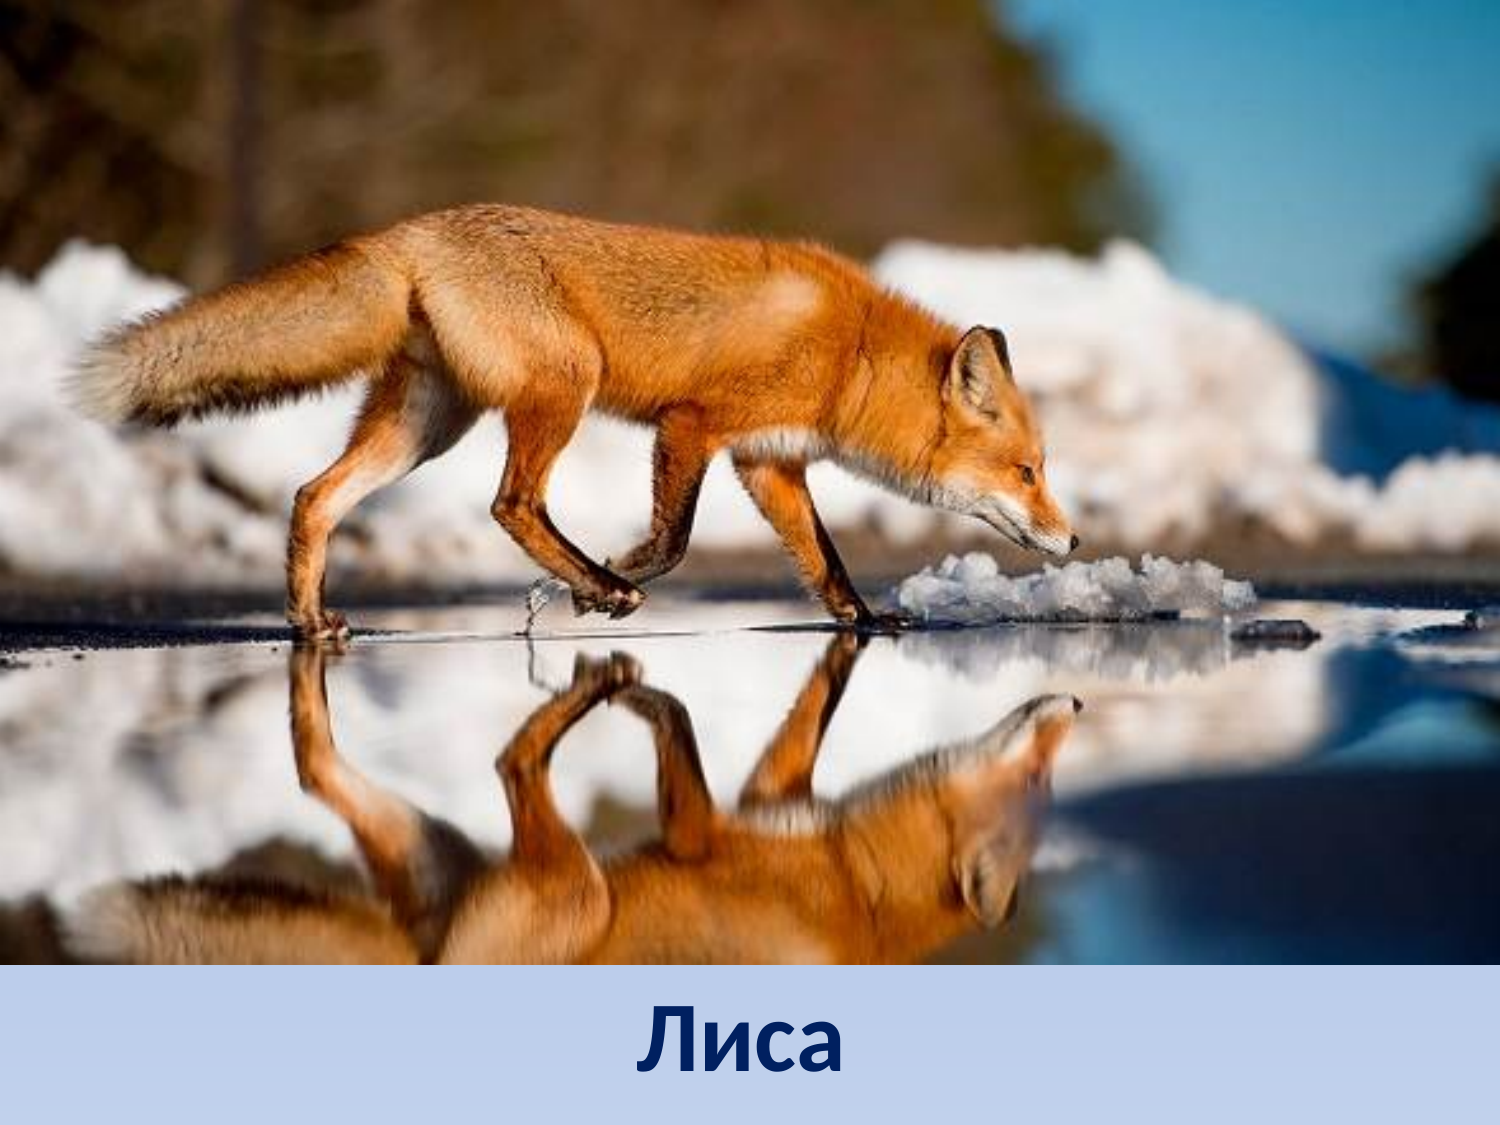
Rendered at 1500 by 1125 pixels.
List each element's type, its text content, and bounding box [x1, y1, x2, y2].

picture [0, 0, 1500, 965]
text_box Лиса [621, 973, 861, 1099]
